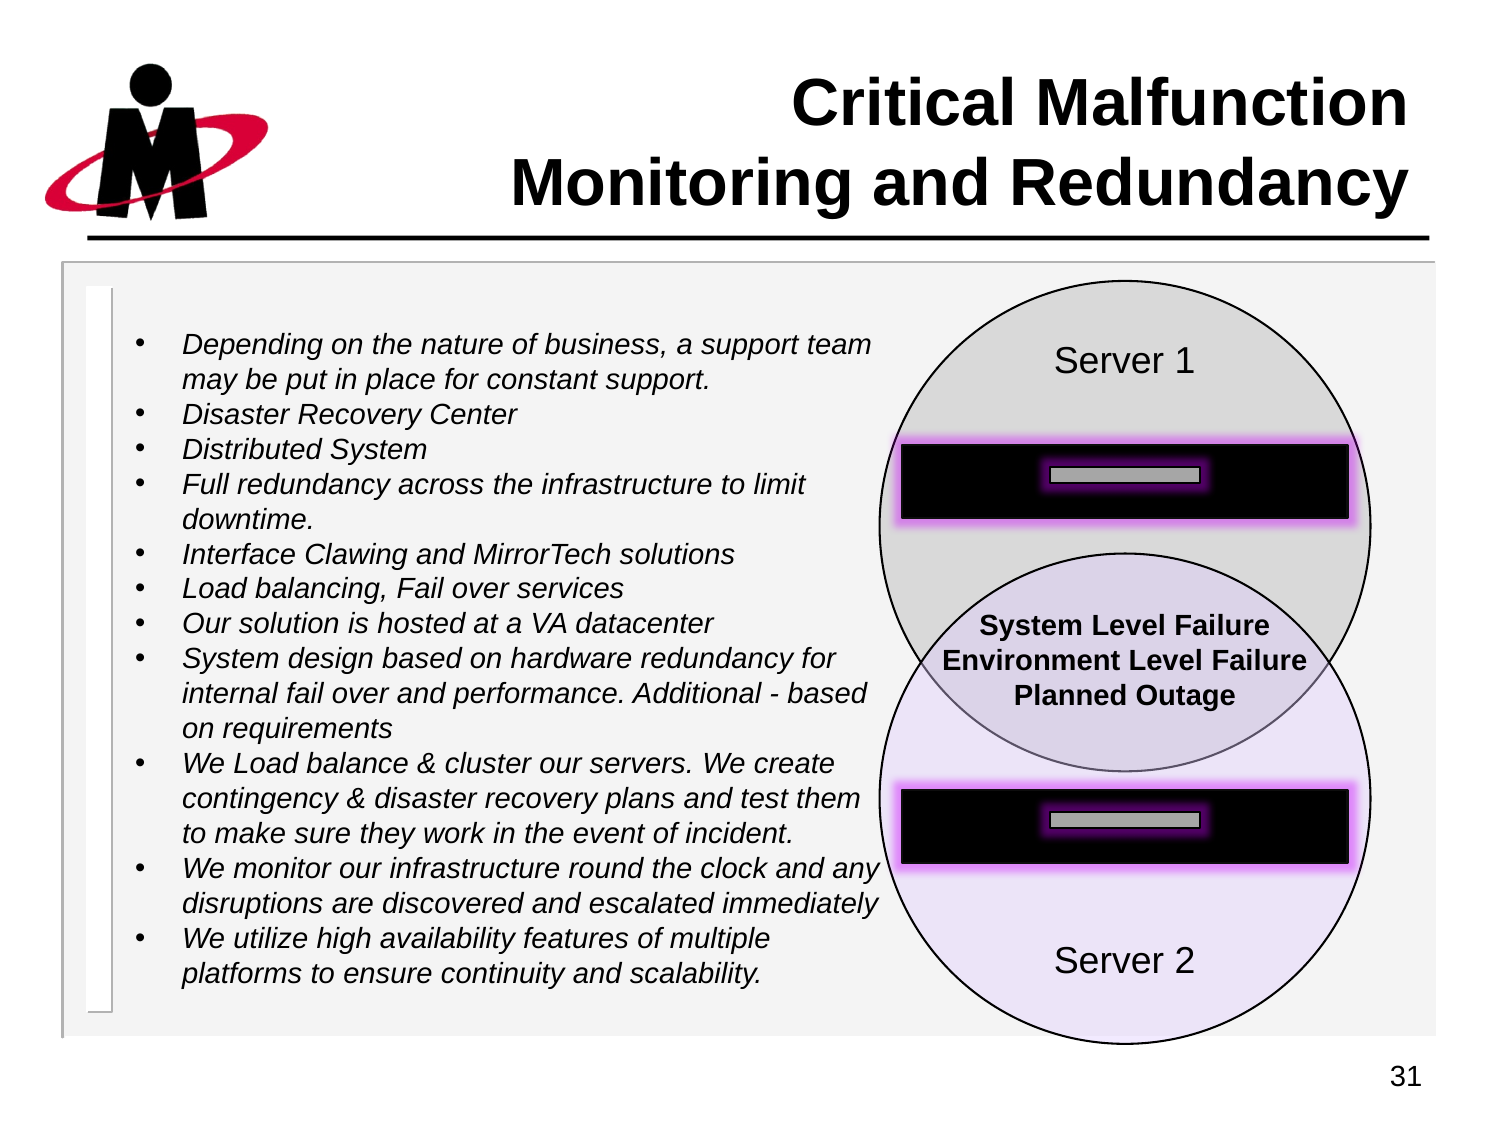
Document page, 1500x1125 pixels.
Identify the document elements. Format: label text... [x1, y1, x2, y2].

slide_number 31 [1124, 1036, 1438, 1113]
text_box System Level Failure Environment Level Failure Planned Outage [927, 598, 1323, 719]
text_box Server 1 [1039, 329, 1211, 389]
text_box Server 2 [1039, 928, 1211, 988]
text_box [898, 653, 1371, 859]
picture [27, 44, 283, 251]
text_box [902, 789, 1348, 864]
title Critical Malfunction Monitoring and Redundancy [367, 44, 1426, 233]
text_box Depending on the nature of business, a support team may be put in place for constant support. Disaster Recovery Center Distributed System Full redundancy across the infrastructure to limit downtime. Interface Clawing and MirrorTech solutions Load balancing, Fail over services Our solution is hosted at a VA datacenter System design based on hardware redundancy for internal fail over and performance. Additional - based on requirements We Load balance & cluster our servers. We create contingency & disaster recovery plans and test them to make sure they work in the event of incident. We monitor our infrastructure round the clock and any disruptions are discovered and escalated immediately We utilize high availability features of multiple platforms to ensure continuity and scalability. [120, 317, 898, 997]
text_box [902, 444, 1348, 519]
text_box [899, 280, 1351, 430]
text_box [984, 553, 1267, 598]
text_box [898, 877, 1358, 1044]
text_box [898, 466, 1371, 662]
